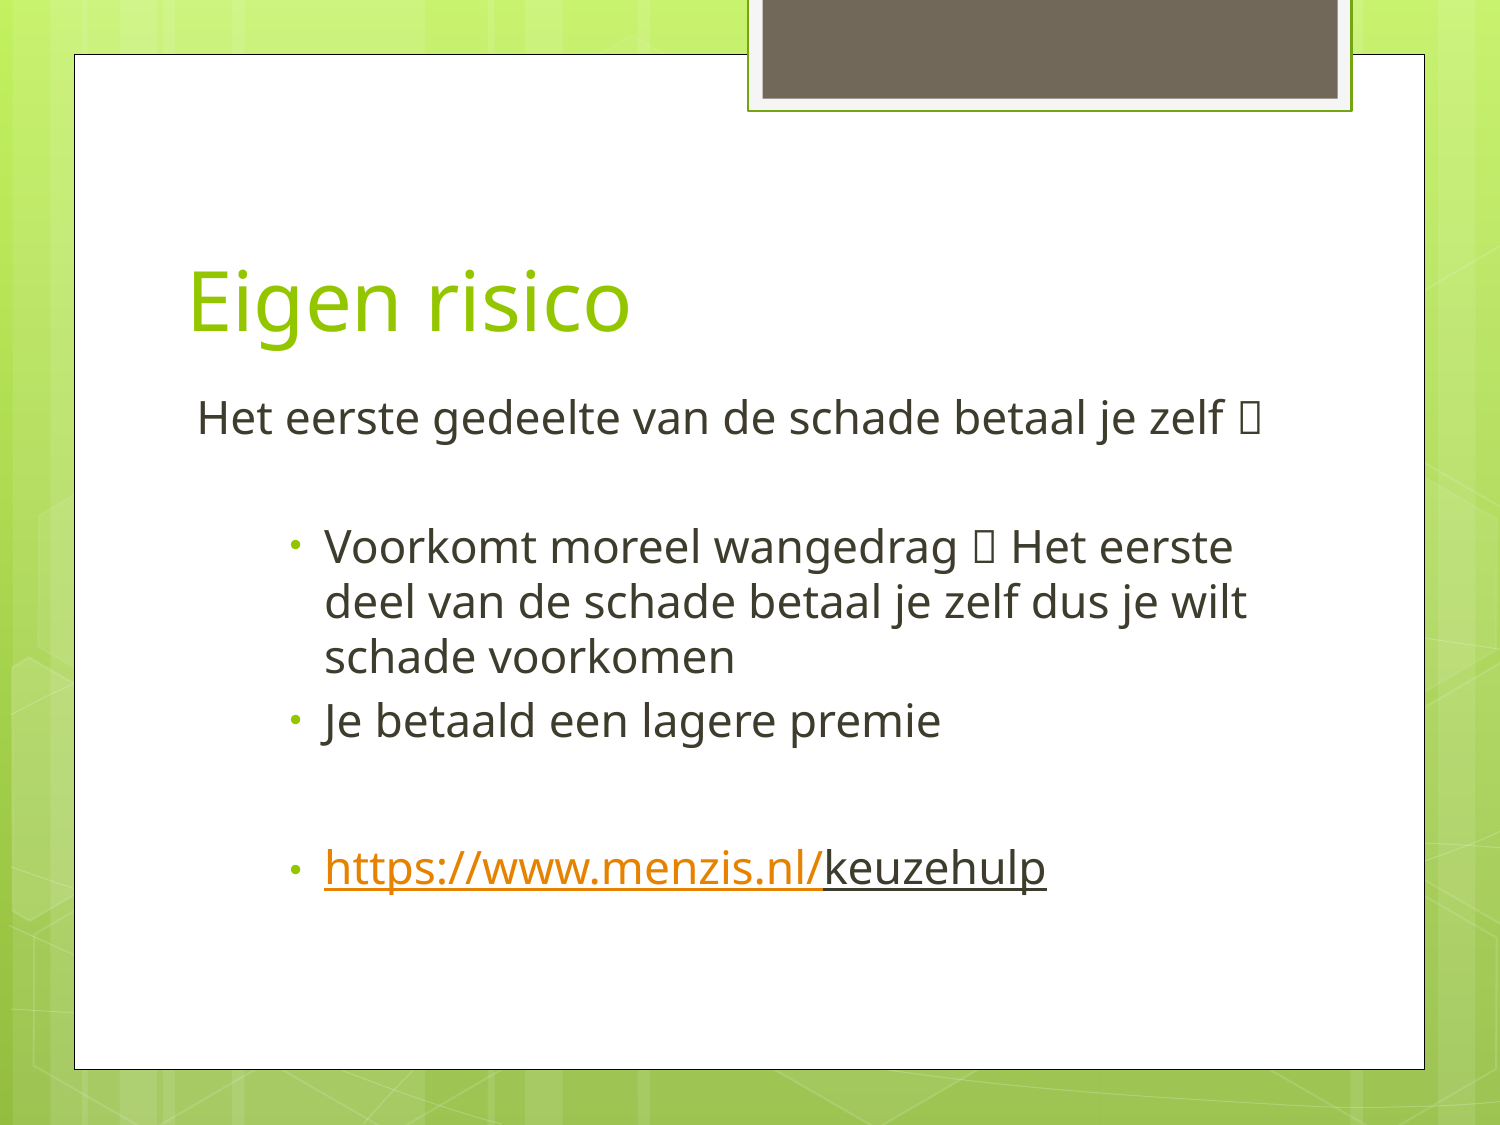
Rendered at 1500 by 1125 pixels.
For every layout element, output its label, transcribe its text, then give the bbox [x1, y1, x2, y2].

list Het eerste gedeelte van de schade betaal je zelf  Voorkomt moreel wangedrag  Het eerste deel van de schade betaal je zelf dus je wilt schade voorkomen Je betaald een lagere premie https://www.menzis.nl/keuzehulp [171, 381, 1283, 957]
title Eigen risico [171, 168, 1324, 357]
